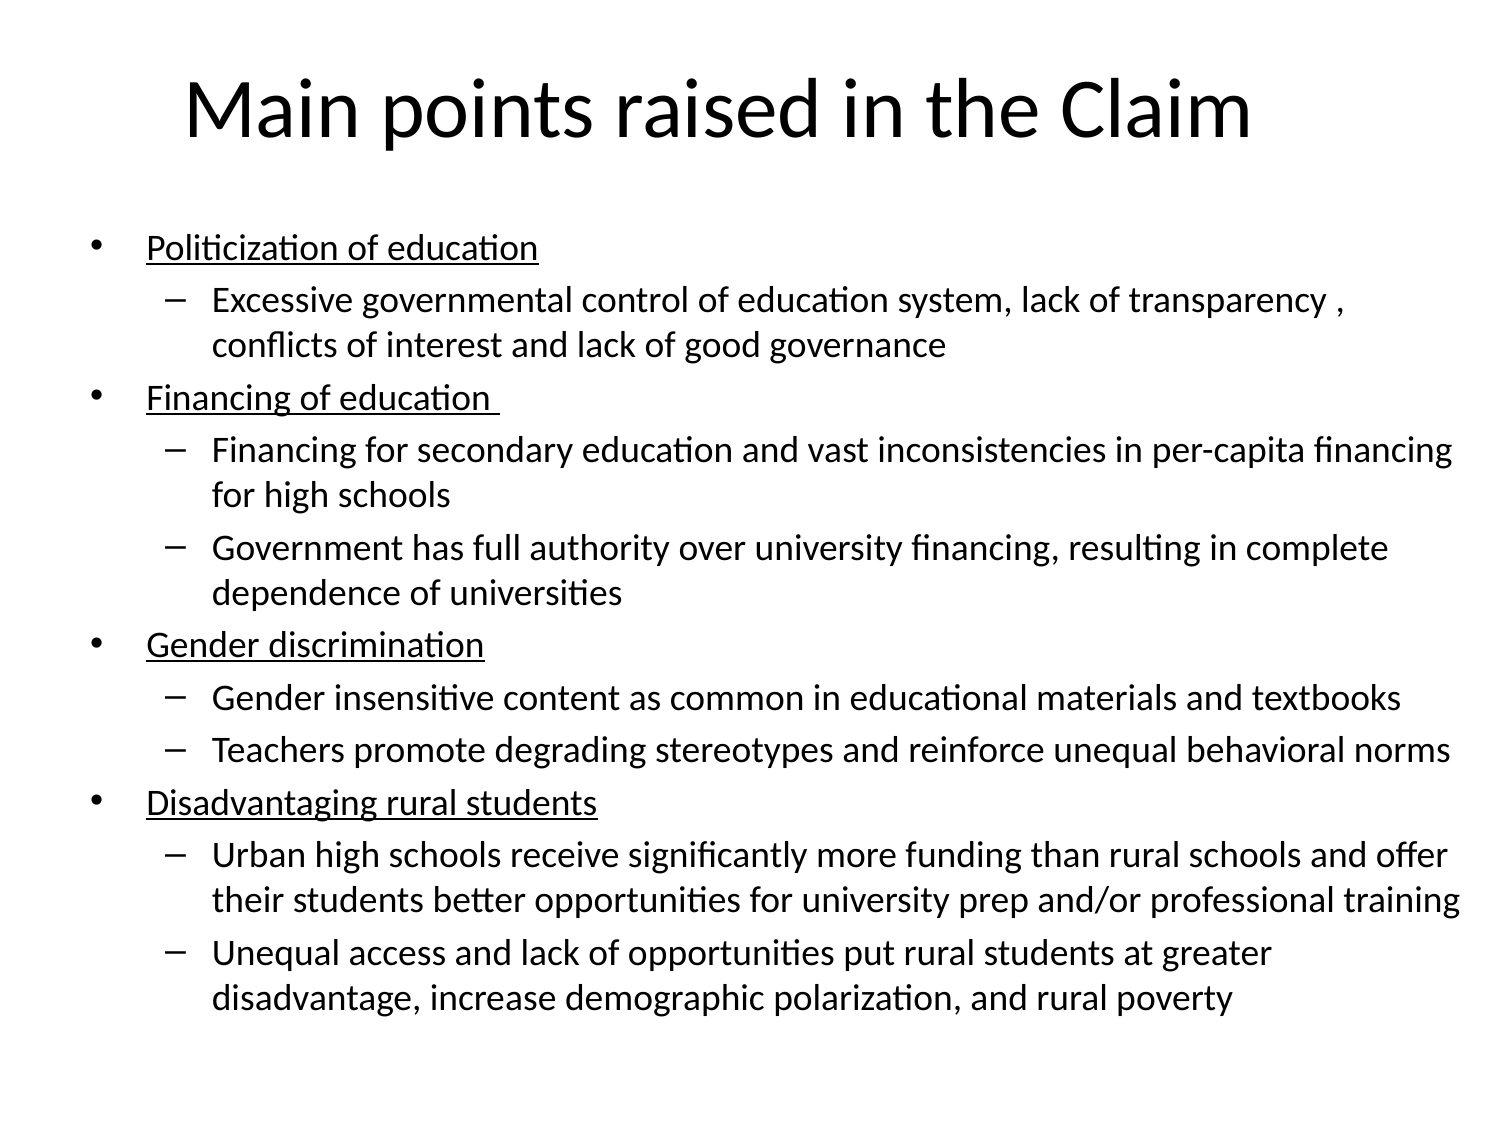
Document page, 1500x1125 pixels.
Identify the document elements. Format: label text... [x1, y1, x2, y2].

title Main points raised in the Claim [75, 45, 1363, 162]
list Politicization of education Excessive governmental control of education system, lack of transparency , conflicts of interest and lack of good governance Financing of education Financing for secondary education and vast inconsistencies in per-capita financing for high schools Government has full authority over university financing, resulting in complete dependence of universities Gender discrimination Gender insensitive content as common in educational materials and textbooks Teachers promote degrading stereotypes and reinforce unequal behavioral norms Disadvantaging rural students Urban high schools receive significantly more funding than rural schools and offer their students better opportunities for university prep and/or professional training Unequal access and lack of opportunities put rural students at greater disadvantage, increase demographic polarization, and rural poverty [75, 162, 1500, 1000]
